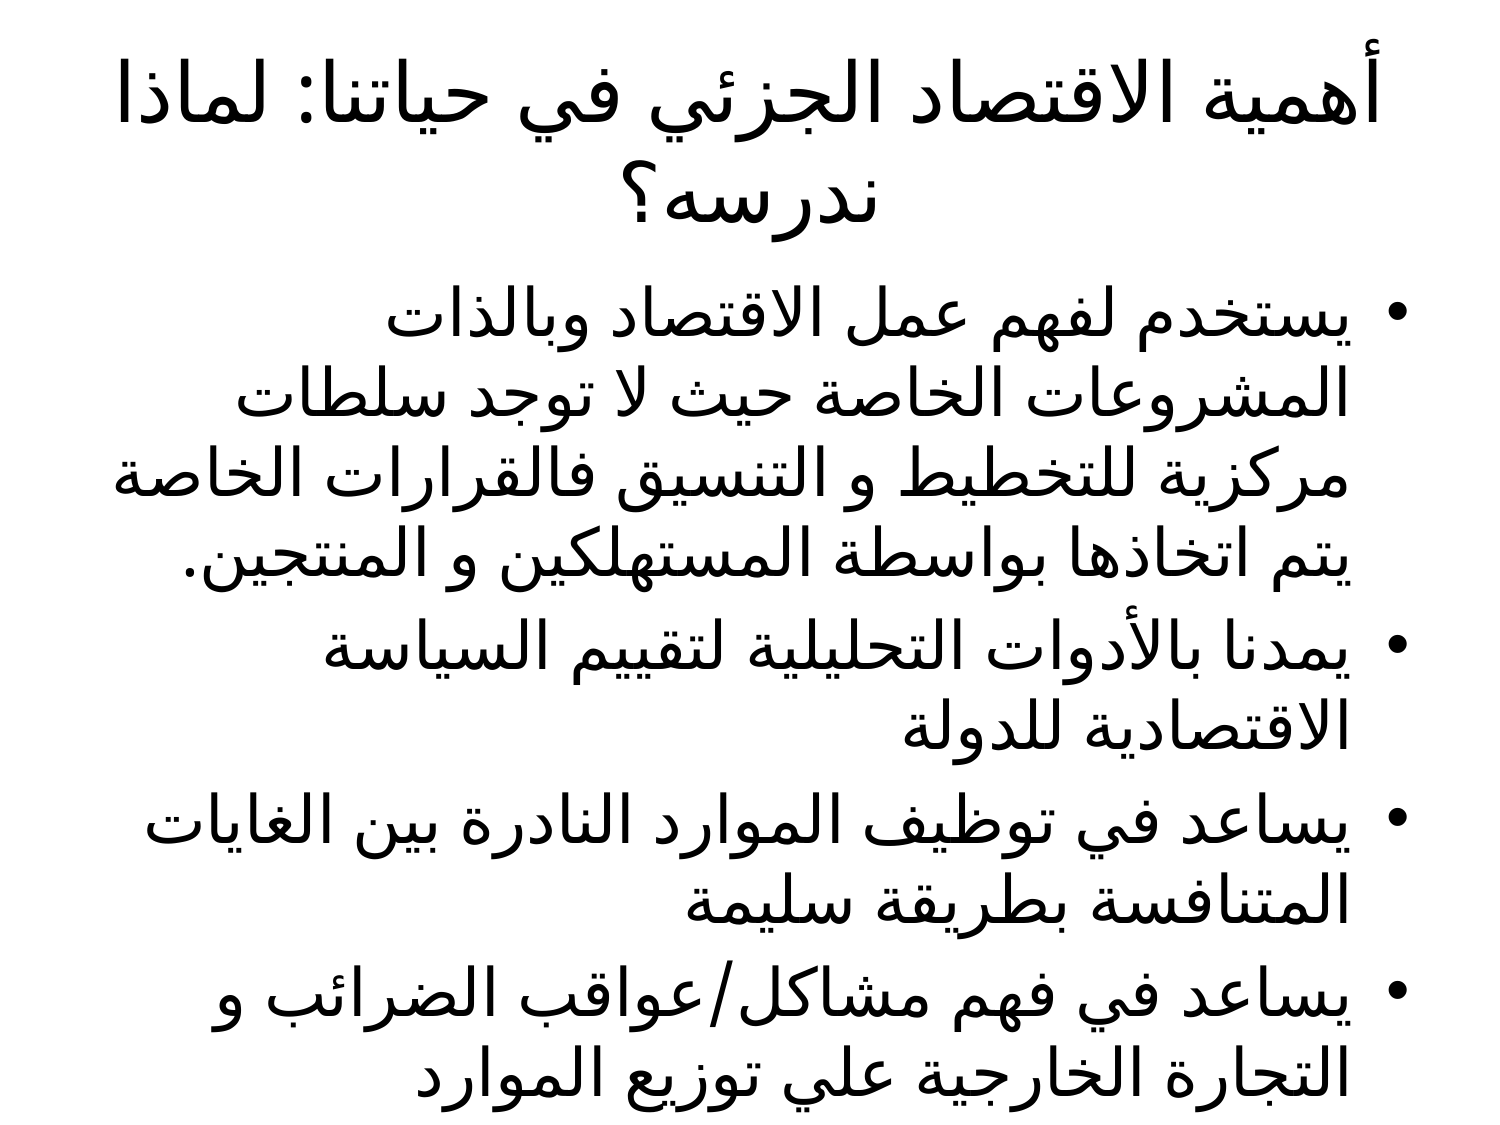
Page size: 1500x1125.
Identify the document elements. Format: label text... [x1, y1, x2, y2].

title أهمية الاقتصاد الجزئي في حياتنا: لماذا ندرسه؟ [75, 45, 1425, 233]
list يستخدم لفهم عمل الاقتصاد وبالذات المشروعات الخاصة حيث لا توجد سلطات مركزية للتخطيط و التنسيق فالقرارات الخاصة يتم اتخاذها بواسطة المستهلكين و المنتجين. يمدنا بالأدوات التحليلية لتقييم السياسة الاقتصادية للدولة يساعد في توظيف الموارد النادرة بين الغايات المتنافسة بطريقة سليمة يساعد في فهم مشاكل/عواقب الضرائب و التجارة الخارجية علي توزيع الموارد [75, 262, 1425, 1005]
